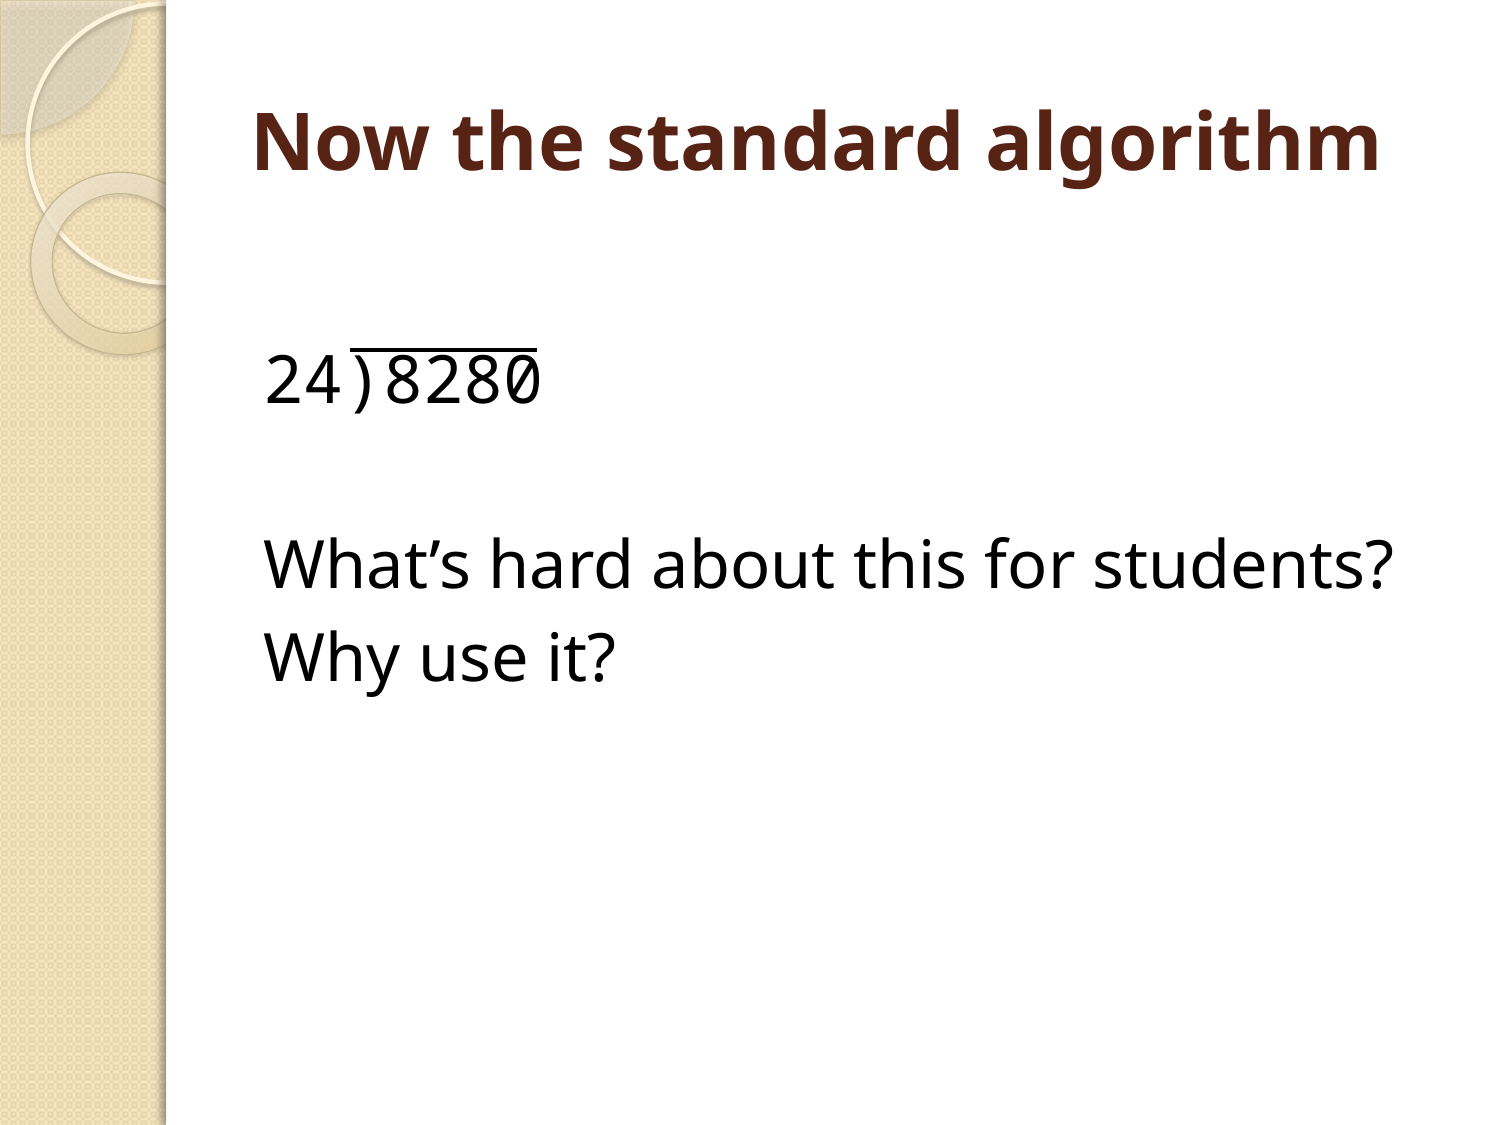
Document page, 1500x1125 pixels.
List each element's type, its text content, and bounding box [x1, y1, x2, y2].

list 24)8280 What’s hard about this for students? Why use it? [235, 237, 1466, 1025]
title Now the standard algorithm [235, 45, 1466, 233]
